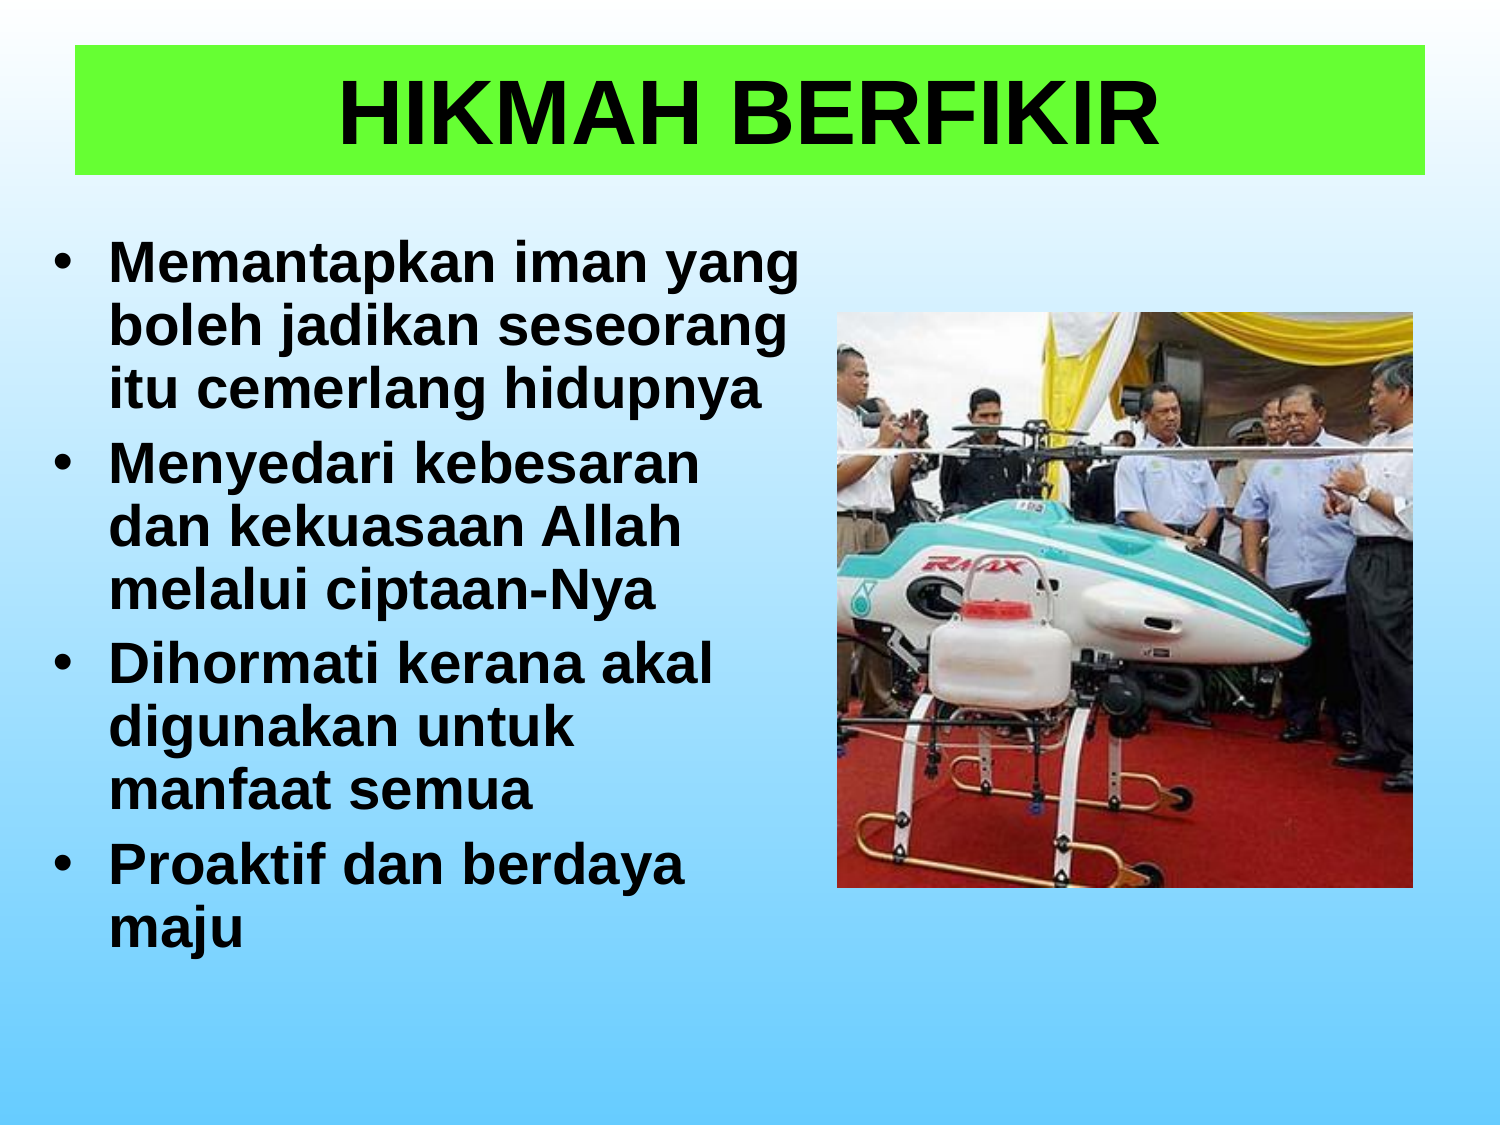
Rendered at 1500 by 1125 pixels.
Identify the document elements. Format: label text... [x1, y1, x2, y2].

title HIKMAH BERFIKIR [75, 45, 1425, 175]
list Memantapkan iman yang boleh jadikan seseorang itu cemerlang hidupnya Menyedari kebesaran dan kekuasaan Allah melalui ciptaan-Nya Dihormati kerana akal digunakan untuk manfaat semua Proaktif dan berdaya maju [37, 224, 825, 1038]
picture [837, 312, 1413, 888]
